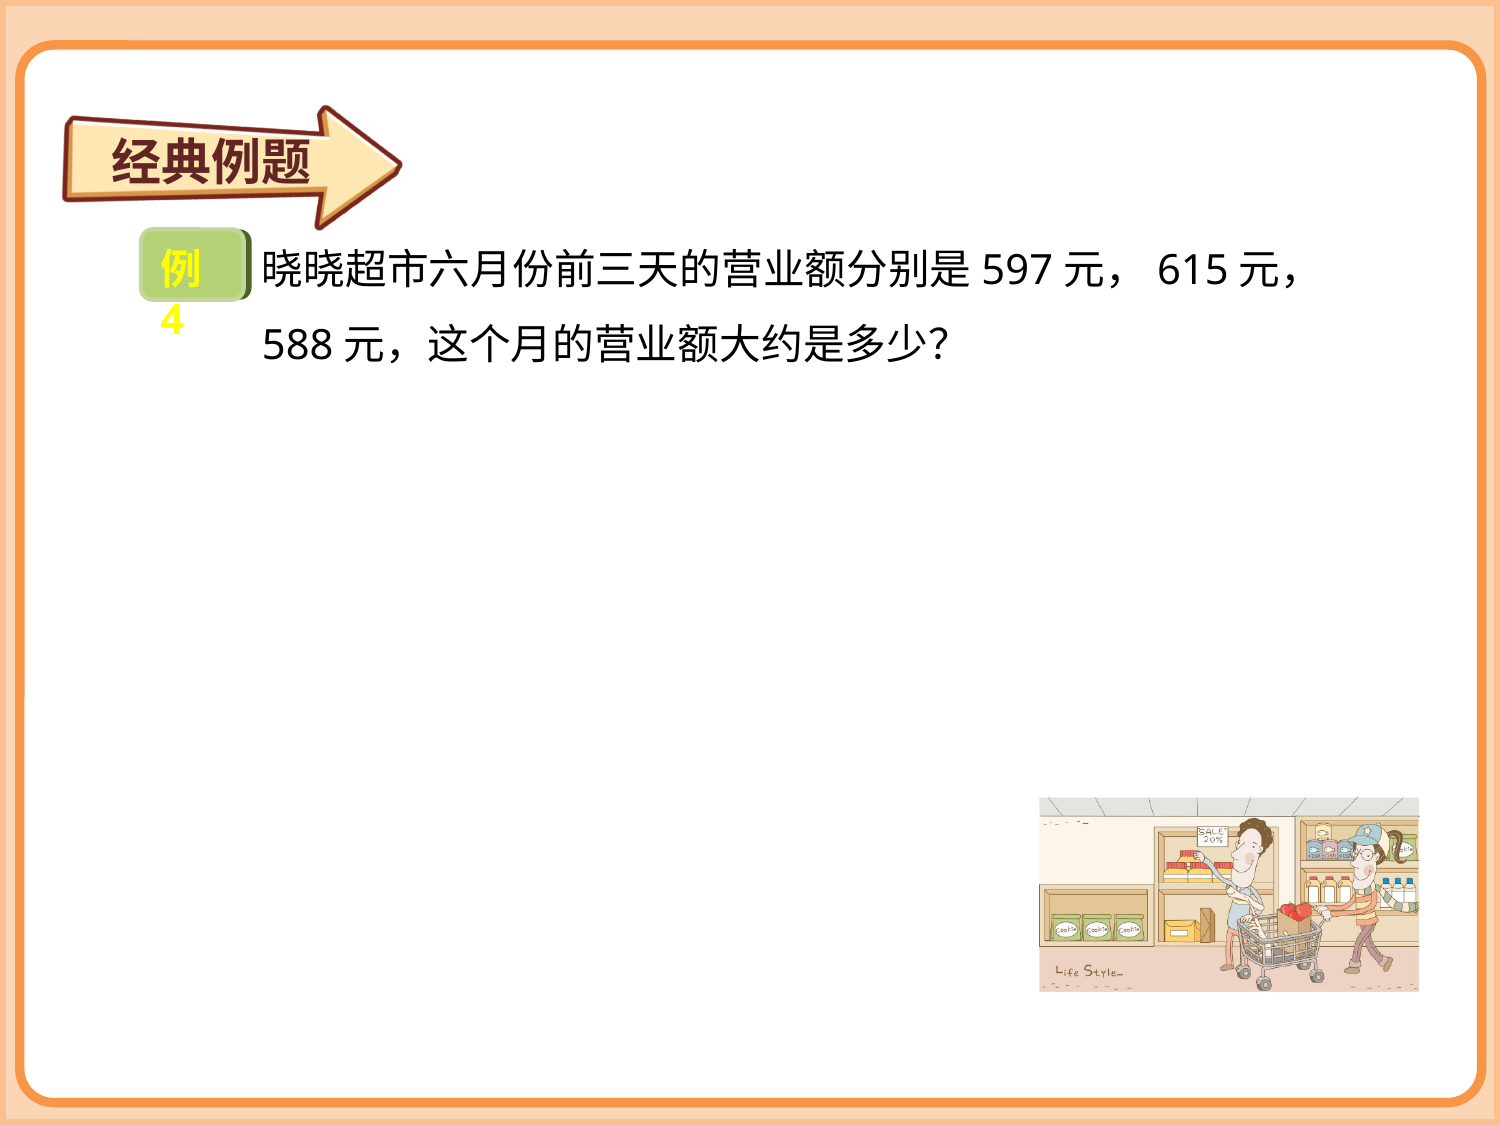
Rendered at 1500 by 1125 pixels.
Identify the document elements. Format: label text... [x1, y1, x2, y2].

text_box 晓晓超市六月份前三天的营业额分别是597元，615元，588元，这个月的营业额大约是多少？ [247, 210, 1357, 376]
picture [50, 61, 425, 246]
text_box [140, 229, 252, 301]
picture [1021, 774, 1424, 995]
